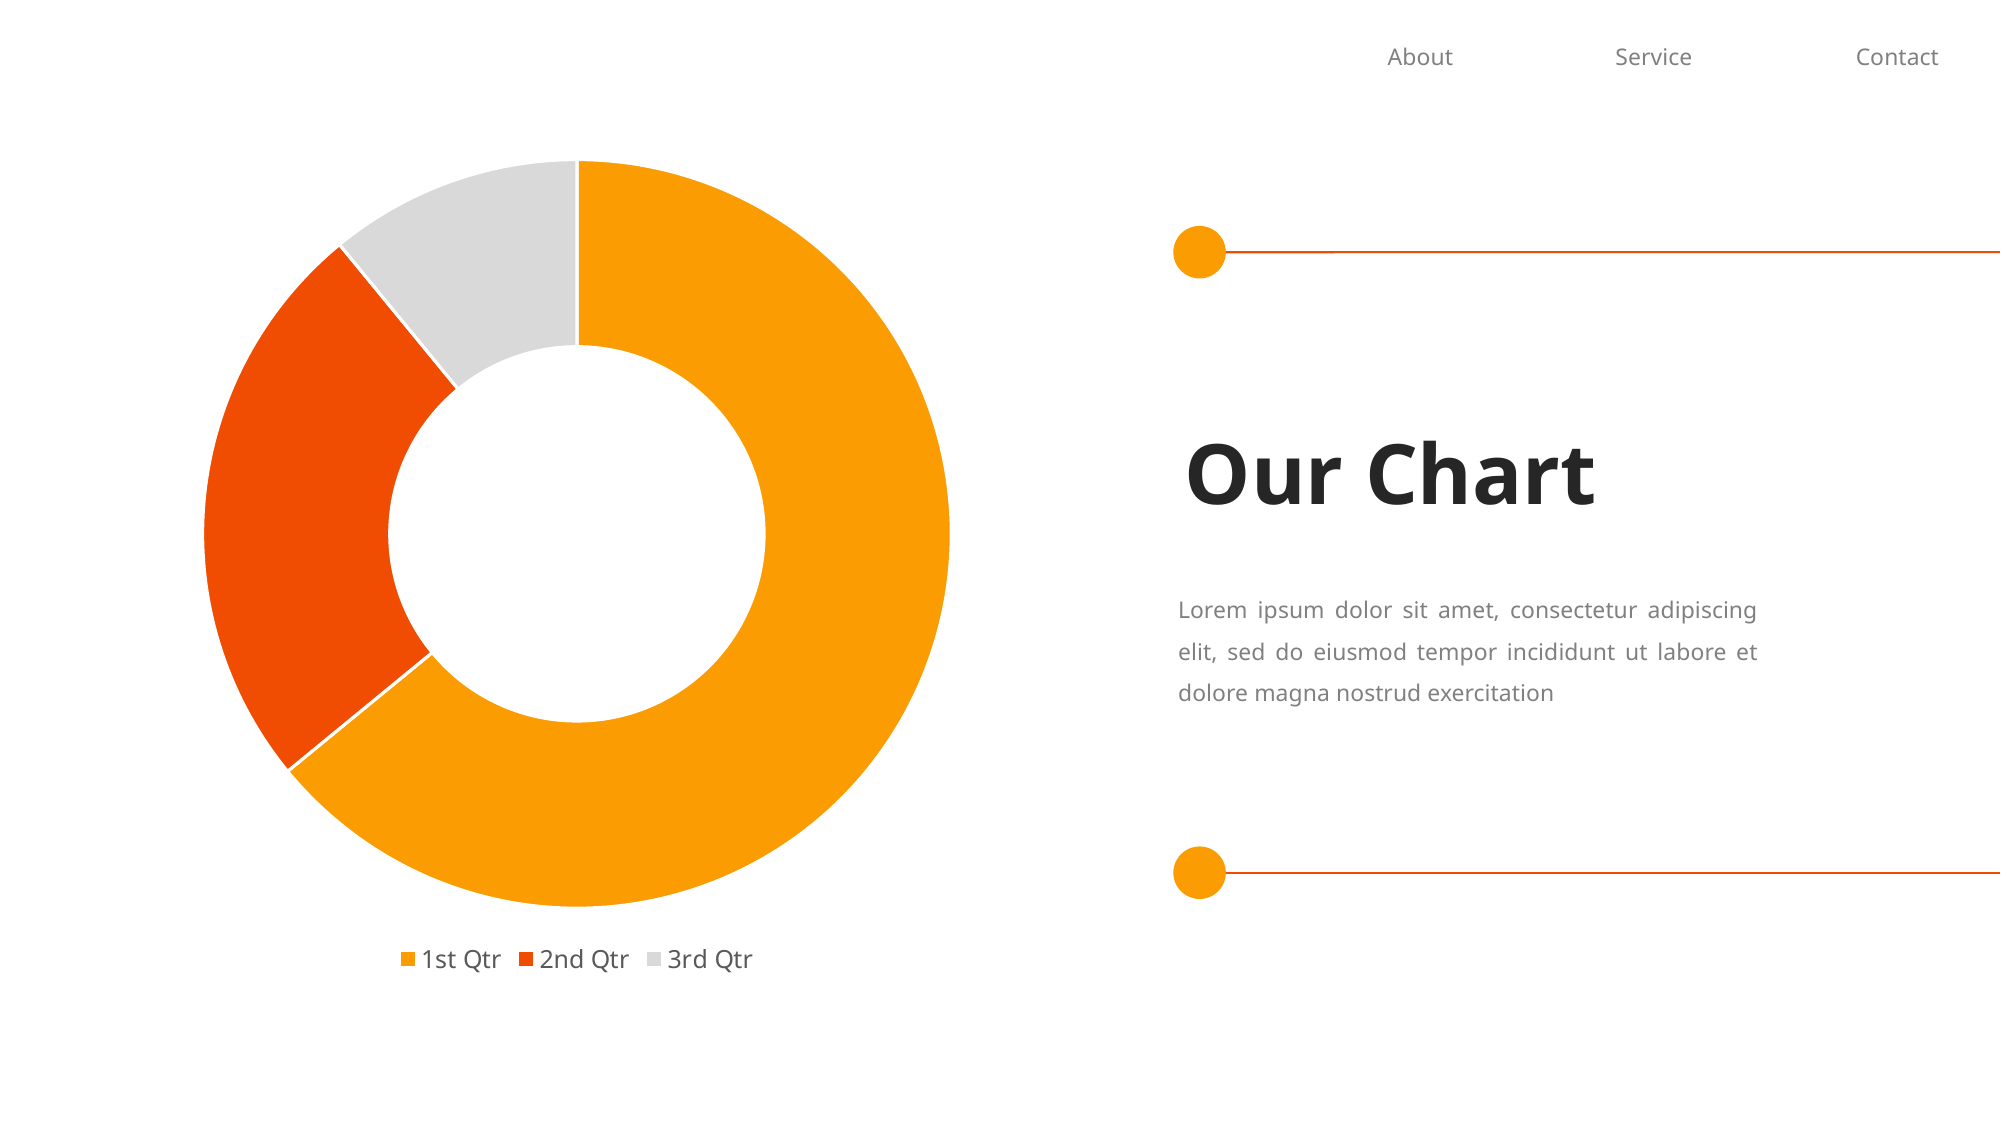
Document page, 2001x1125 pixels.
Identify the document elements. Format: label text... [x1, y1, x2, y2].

text_box Our Chart [1170, 414, 1613, 530]
text_box [1172, 224, 1227, 280]
text_box [1172, 845, 1227, 901]
text_box Lorem ipsum dolor sit amet, consectetur adipiscing elit, sed do eiusmod tempor incididunt ut labore et dolore magna nostrud exercitation [1163, 574, 1774, 714]
text_box Service [1600, 35, 1708, 78]
text_box Contact [1841, 35, 1955, 78]
chart [123, 142, 1031, 983]
text_box About [1372, 35, 1469, 78]
picture [390, 352, 764, 726]
